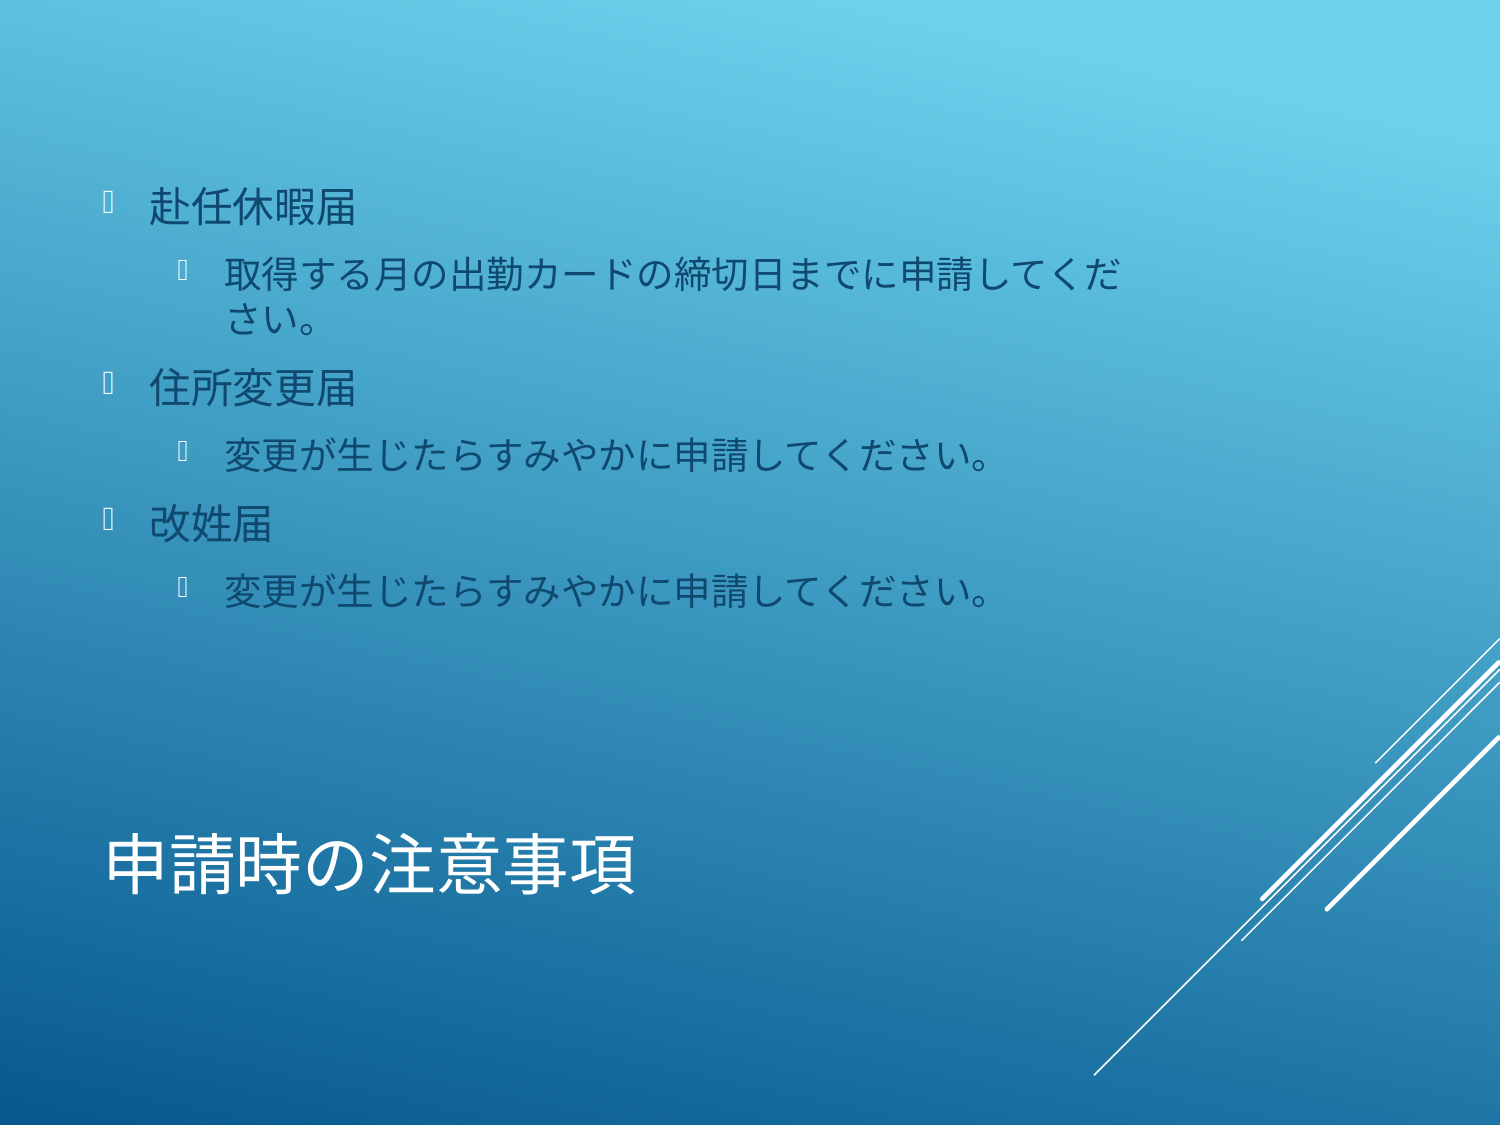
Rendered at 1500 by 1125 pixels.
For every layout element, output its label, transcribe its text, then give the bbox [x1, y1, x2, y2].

title 申請時の注意事項 [87, 737, 1163, 988]
list 赴任休暇届 取得する月の出勤カードの締切日までに申請してください。 住所変更届 変更が生じたらすみやかに申請してください。 改姓届 変更が生じたらすみやかに申請してください。 [87, 87, 1163, 706]
